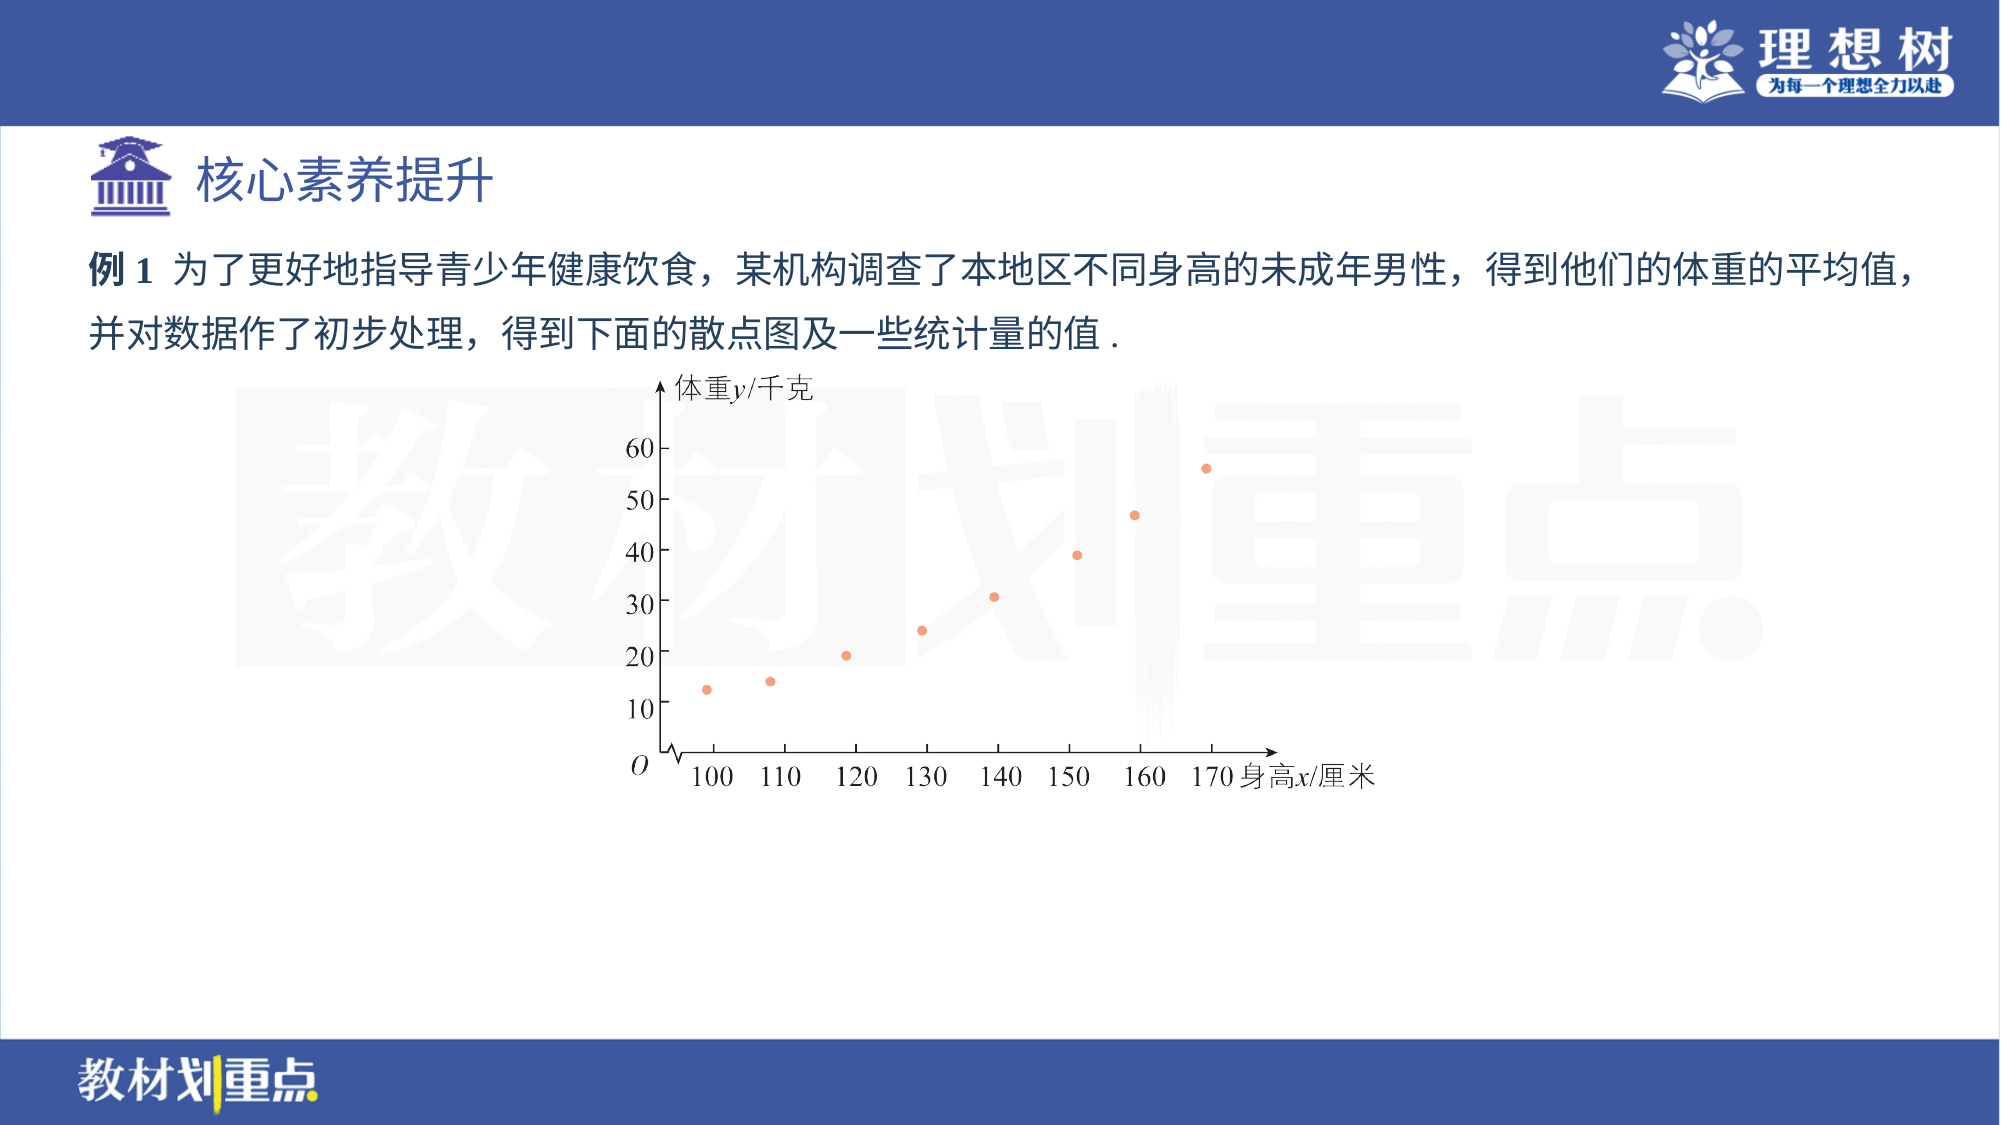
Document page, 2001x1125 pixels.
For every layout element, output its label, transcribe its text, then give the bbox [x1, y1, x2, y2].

picture [0, 0, 2000, 1125]
text_box 例1 为了更好地指导青少年健康饮食，某机构调查了本地区不同身高的未成年男性，得到他们的体重的平均值， 并对数据作了初步处理，得到下面的散点图及一些统计量的值. [88, 222, 1911, 349]
text_box 核心素养提升 [194, 135, 726, 222]
